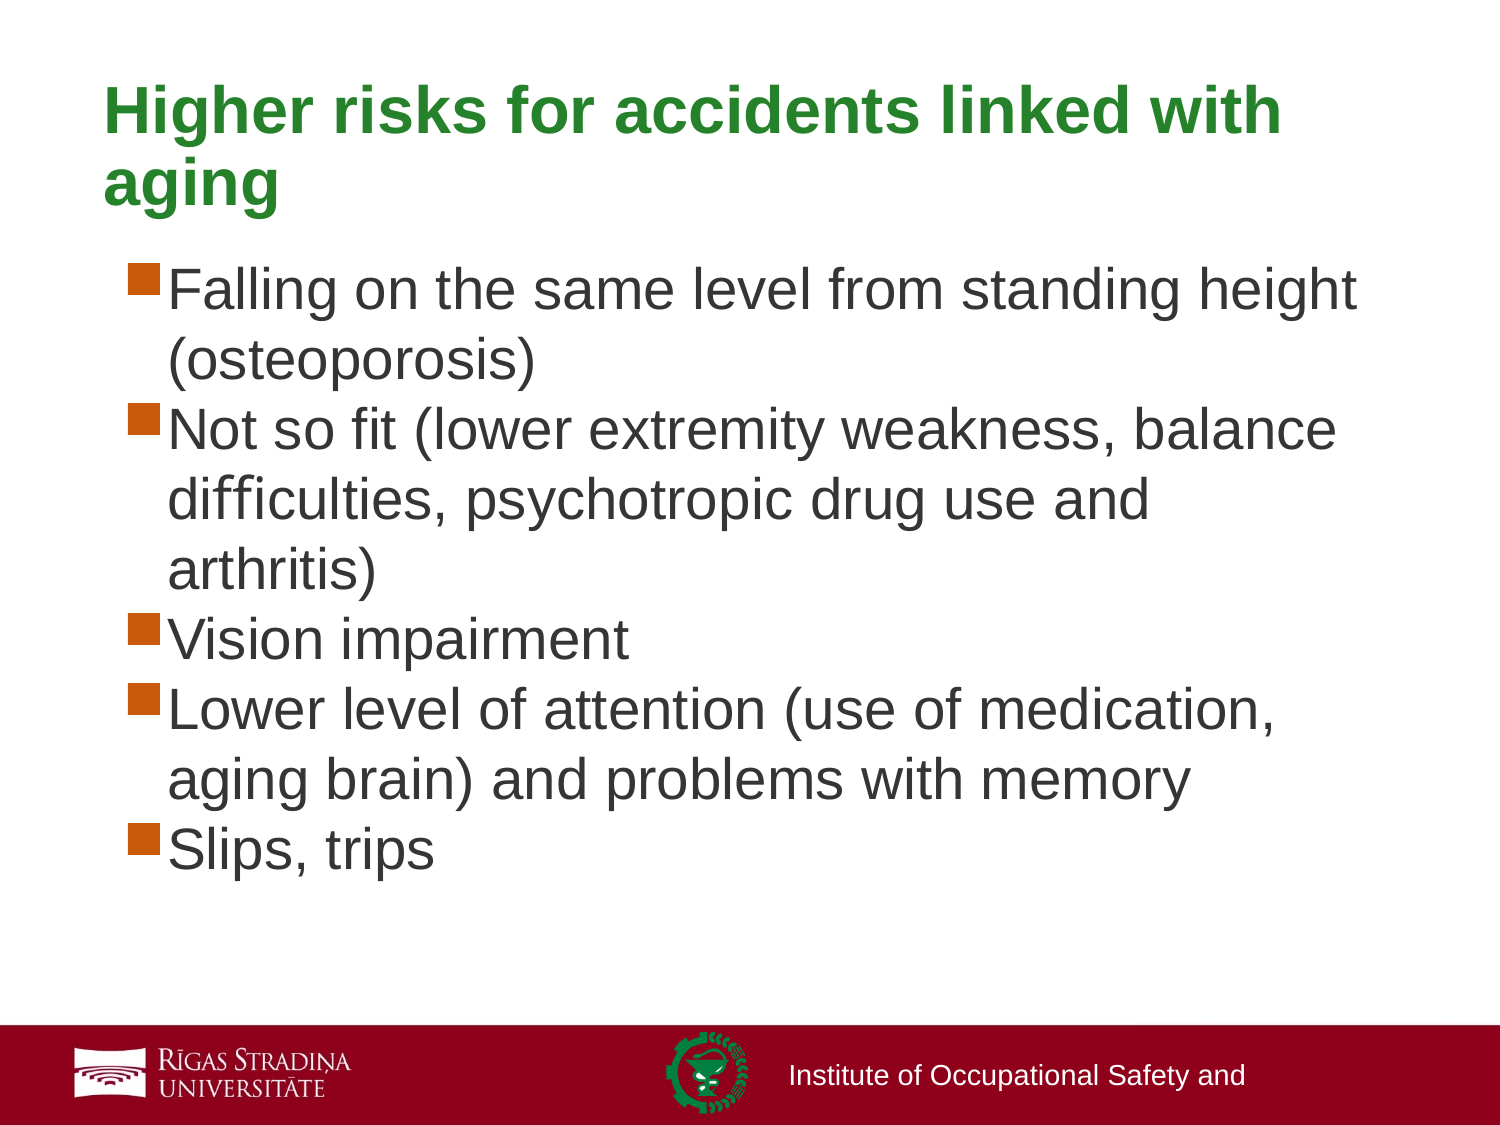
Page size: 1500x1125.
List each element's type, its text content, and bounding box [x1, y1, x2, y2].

picture [0, 0, 1500, 1125]
list Falling on the same level from standing height (osteoporosis) Not so fit (lower extremity weakness, balance diﬃculties, psychotropic drug use and arthritis) Vision impairment Lower level of attention (use of medication, aging brain) and problems with memory Slips, trips [108, 243, 1384, 919]
title Higher risks for accidents linked with aging [88, 54, 1364, 242]
